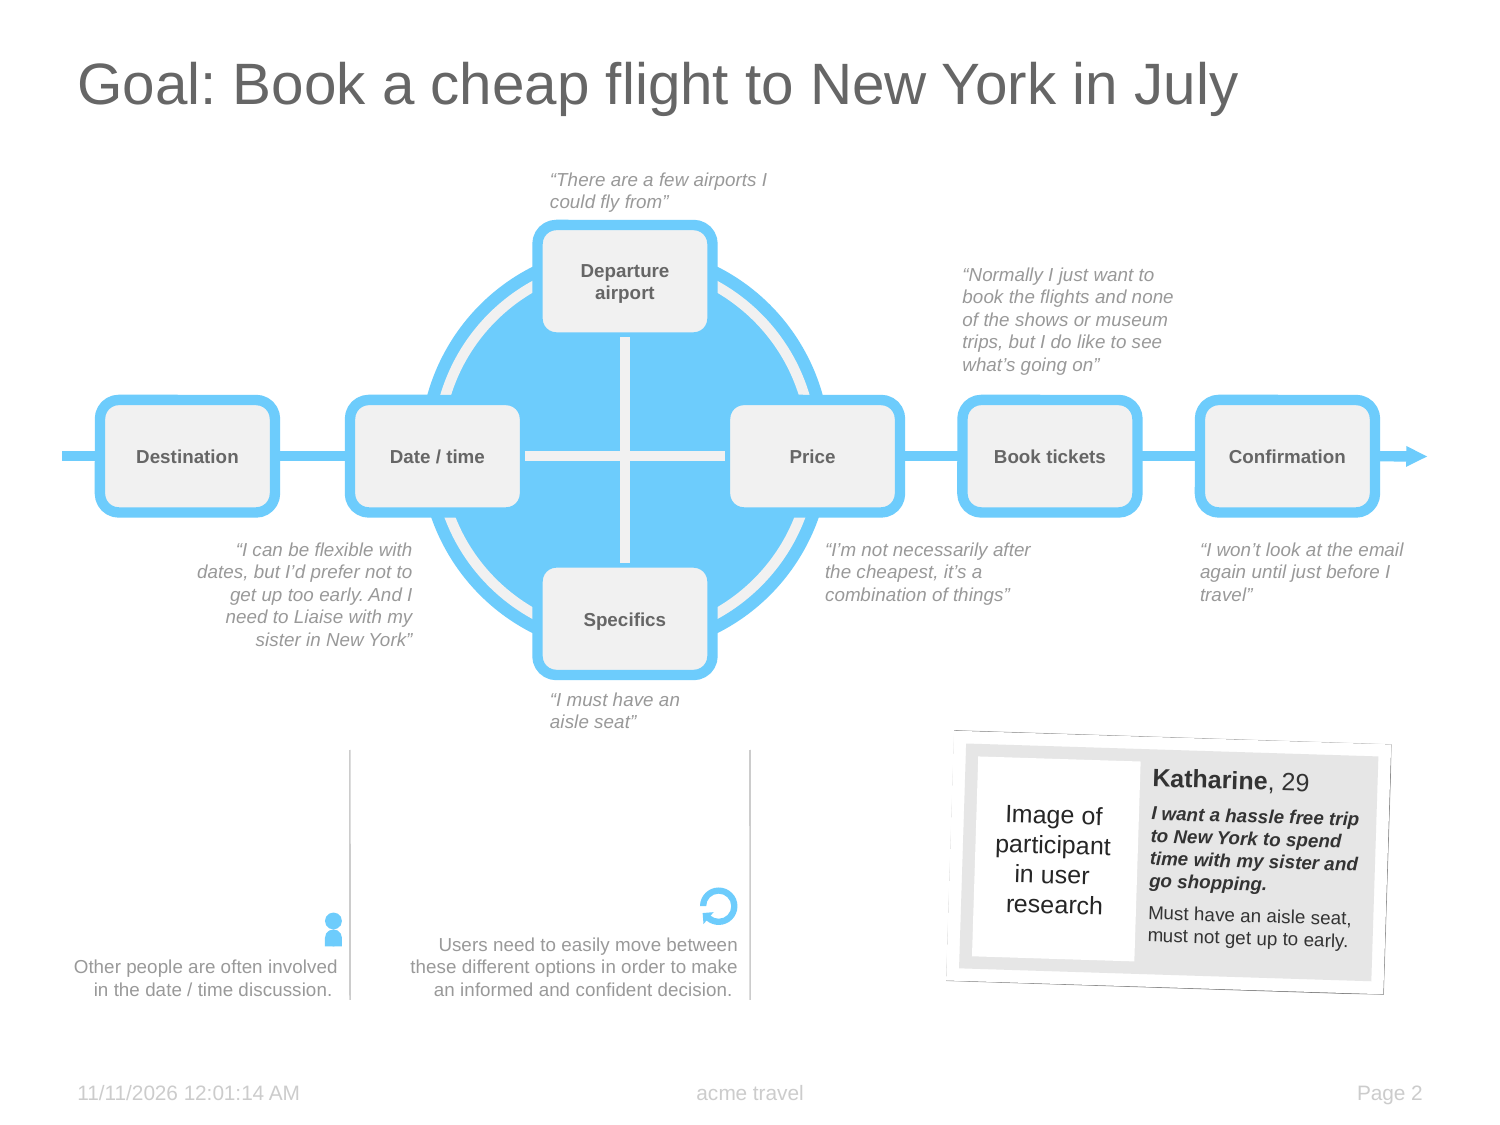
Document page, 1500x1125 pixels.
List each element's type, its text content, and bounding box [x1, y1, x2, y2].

text_box Katharine, 29 I want a hassle free trip to New York to spend time with my sister and go shopping. Must have an aisle seat, must not get up to early. [1146, 761, 1366, 969]
text_box Other people are often involved in the date / time discussion. [62, 862, 338, 1000]
text_box Confirmation [1199, 399, 1375, 513]
slide_number Page 2 [1125, 1074, 1438, 1113]
text_box Users need to easily move between these different options in order to make an informed and confident decision. [399, 862, 738, 1000]
text_box [630, 284, 806, 451]
text_box [435, 513, 537, 630]
text_box [630, 461, 802, 616]
text_box Departure airport [537, 224, 713, 338]
text_box “I can be flexible with dates, but I’d prefer not to get up too early. And I need to Liaise with my sister in New York” [187, 537, 413, 663]
text_box “I won’t look at the email again until just before I travel” [1199, 537, 1438, 613]
text_box “I’m not necessarily after the cheapest, it’s a combination of things” [824, 537, 1050, 613]
text_box Book tickets [962, 399, 1138, 513]
text_box “There are a few airports I could fly from” [549, 162, 775, 213]
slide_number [62, 1074, 375, 1113]
text_box Destination [99, 399, 275, 513]
text_box Price [724, 399, 901, 513]
text_box [448, 461, 620, 616]
text_box [959, 743, 1379, 982]
text_box [713, 270, 819, 399]
text_box Specifics [537, 562, 713, 676]
text_box Date / time [349, 399, 526, 513]
text_box “I must have an aisle seat” [549, 687, 713, 750]
footer acme travel [425, 1074, 1075, 1113]
text_box “Normally I just want to book the flights and none of the shows or museum trips, but I do like to see what’s going on” [962, 255, 1188, 375]
title Goal: Book a cheap flight to New York in July [62, 37, 1438, 125]
text_box [444, 284, 620, 451]
text_box [431, 270, 537, 399]
text_box Image of participant in user research [971, 756, 1141, 962]
text_box [713, 513, 815, 630]
text_box [946, 730, 1392, 995]
text_box [699, 887, 738, 925]
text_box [324, 912, 343, 947]
